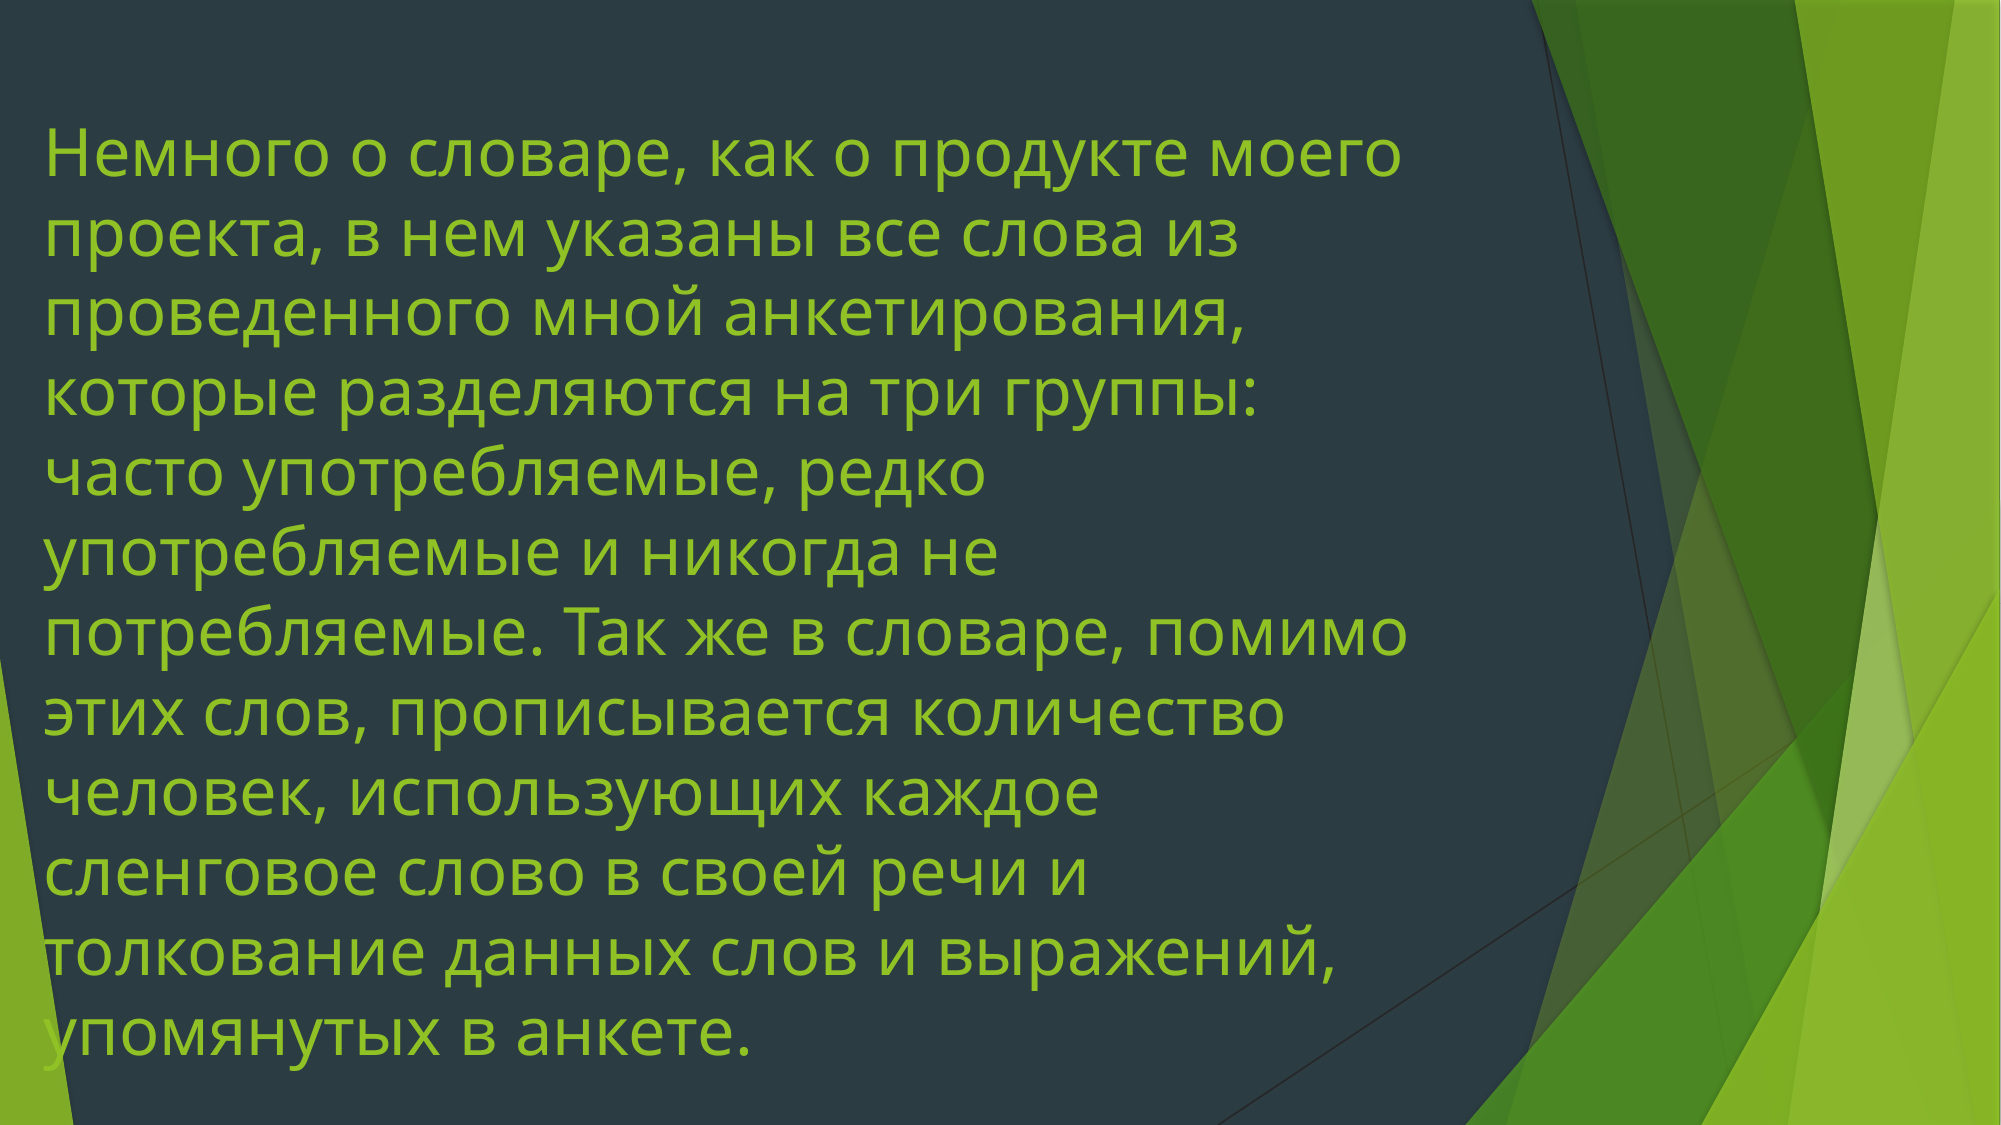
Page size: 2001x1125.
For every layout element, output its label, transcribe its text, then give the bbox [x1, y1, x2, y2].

title Немного о словаре, как о продукте моего проекта, в нем указаны все слова из проведенного мной анкетирования, которые разделяются на три группы: часто употребляемые, редко употребляемые и никогда не потребляемые. Так же в словаре, помимо этих слов, прописывается количество человек, использующих каждое сленговое слово в своей речи и толкование данных слов и выражений, упомянутых в анкете. [28, 21, 1439, 1050]
